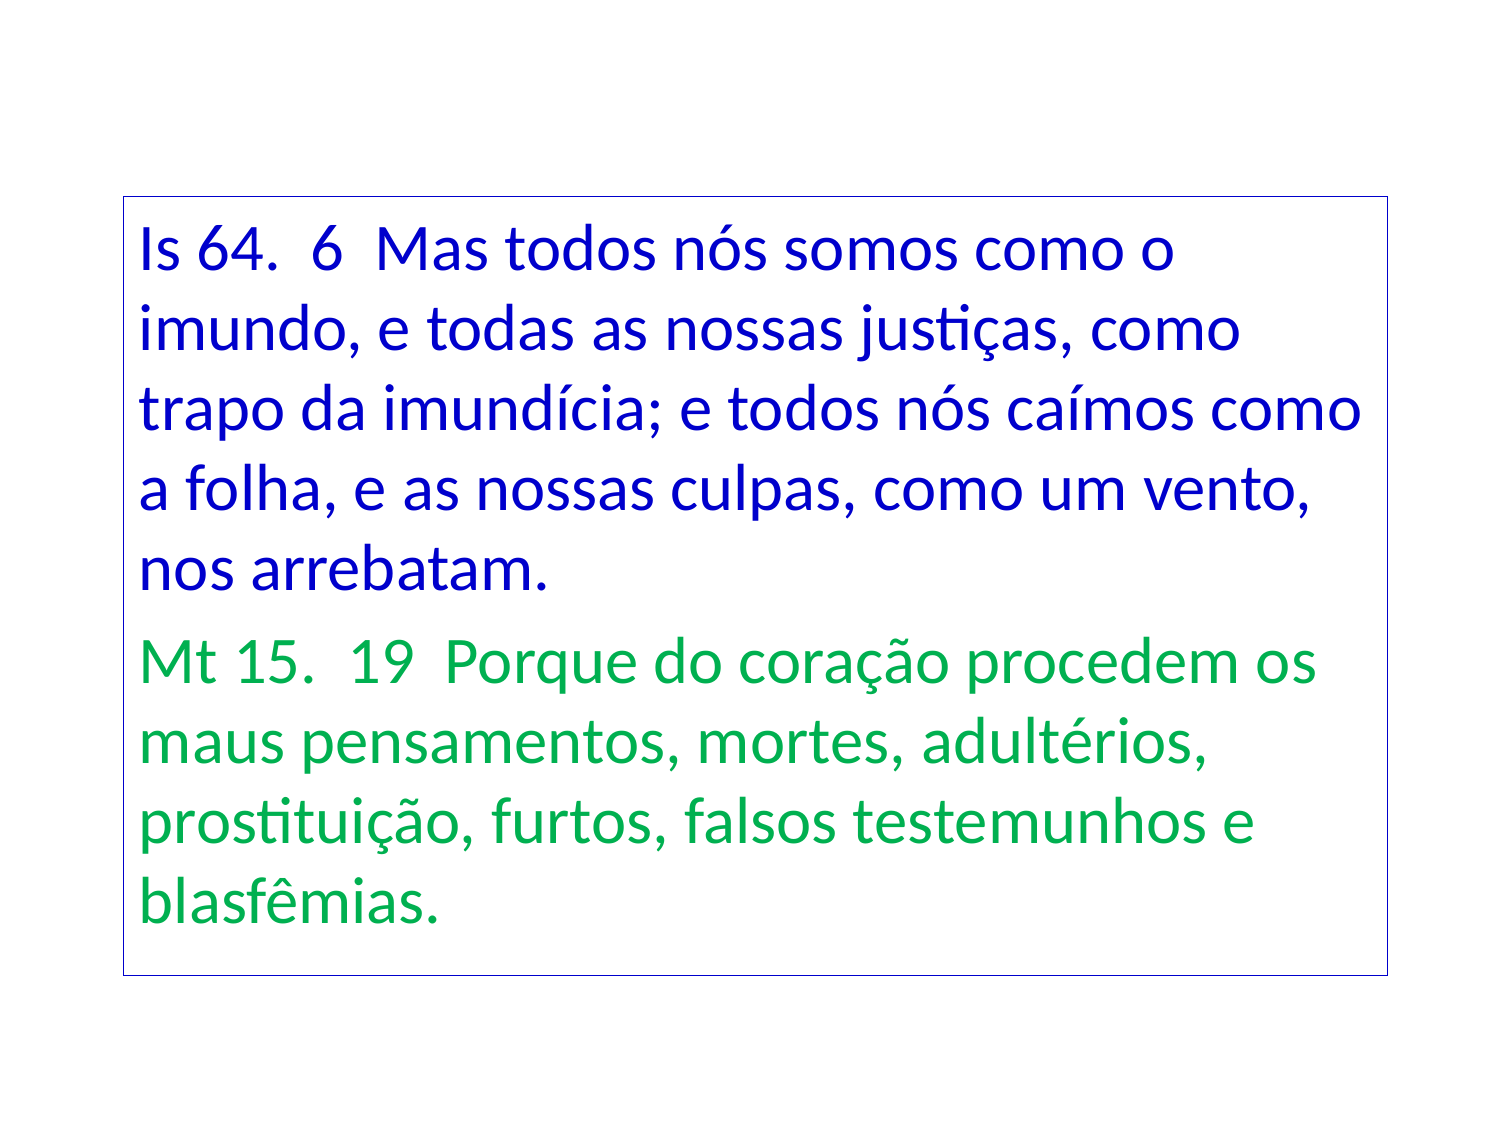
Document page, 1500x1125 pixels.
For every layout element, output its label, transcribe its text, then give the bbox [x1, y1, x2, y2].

list Is 64. 6 Mas todos nós somos como o imundo, e todas as nossas justiças, como trapo da imundícia; e todos nós caímos como a folha, e as nossas culpas, como um vento, nos arrebatam. Mt 15. 19 Porque do coração procedem os maus pensamentos, mortes, adultérios, prostituição, furtos, falsos testemunhos e blasfêmias. [123, 196, 1388, 976]
